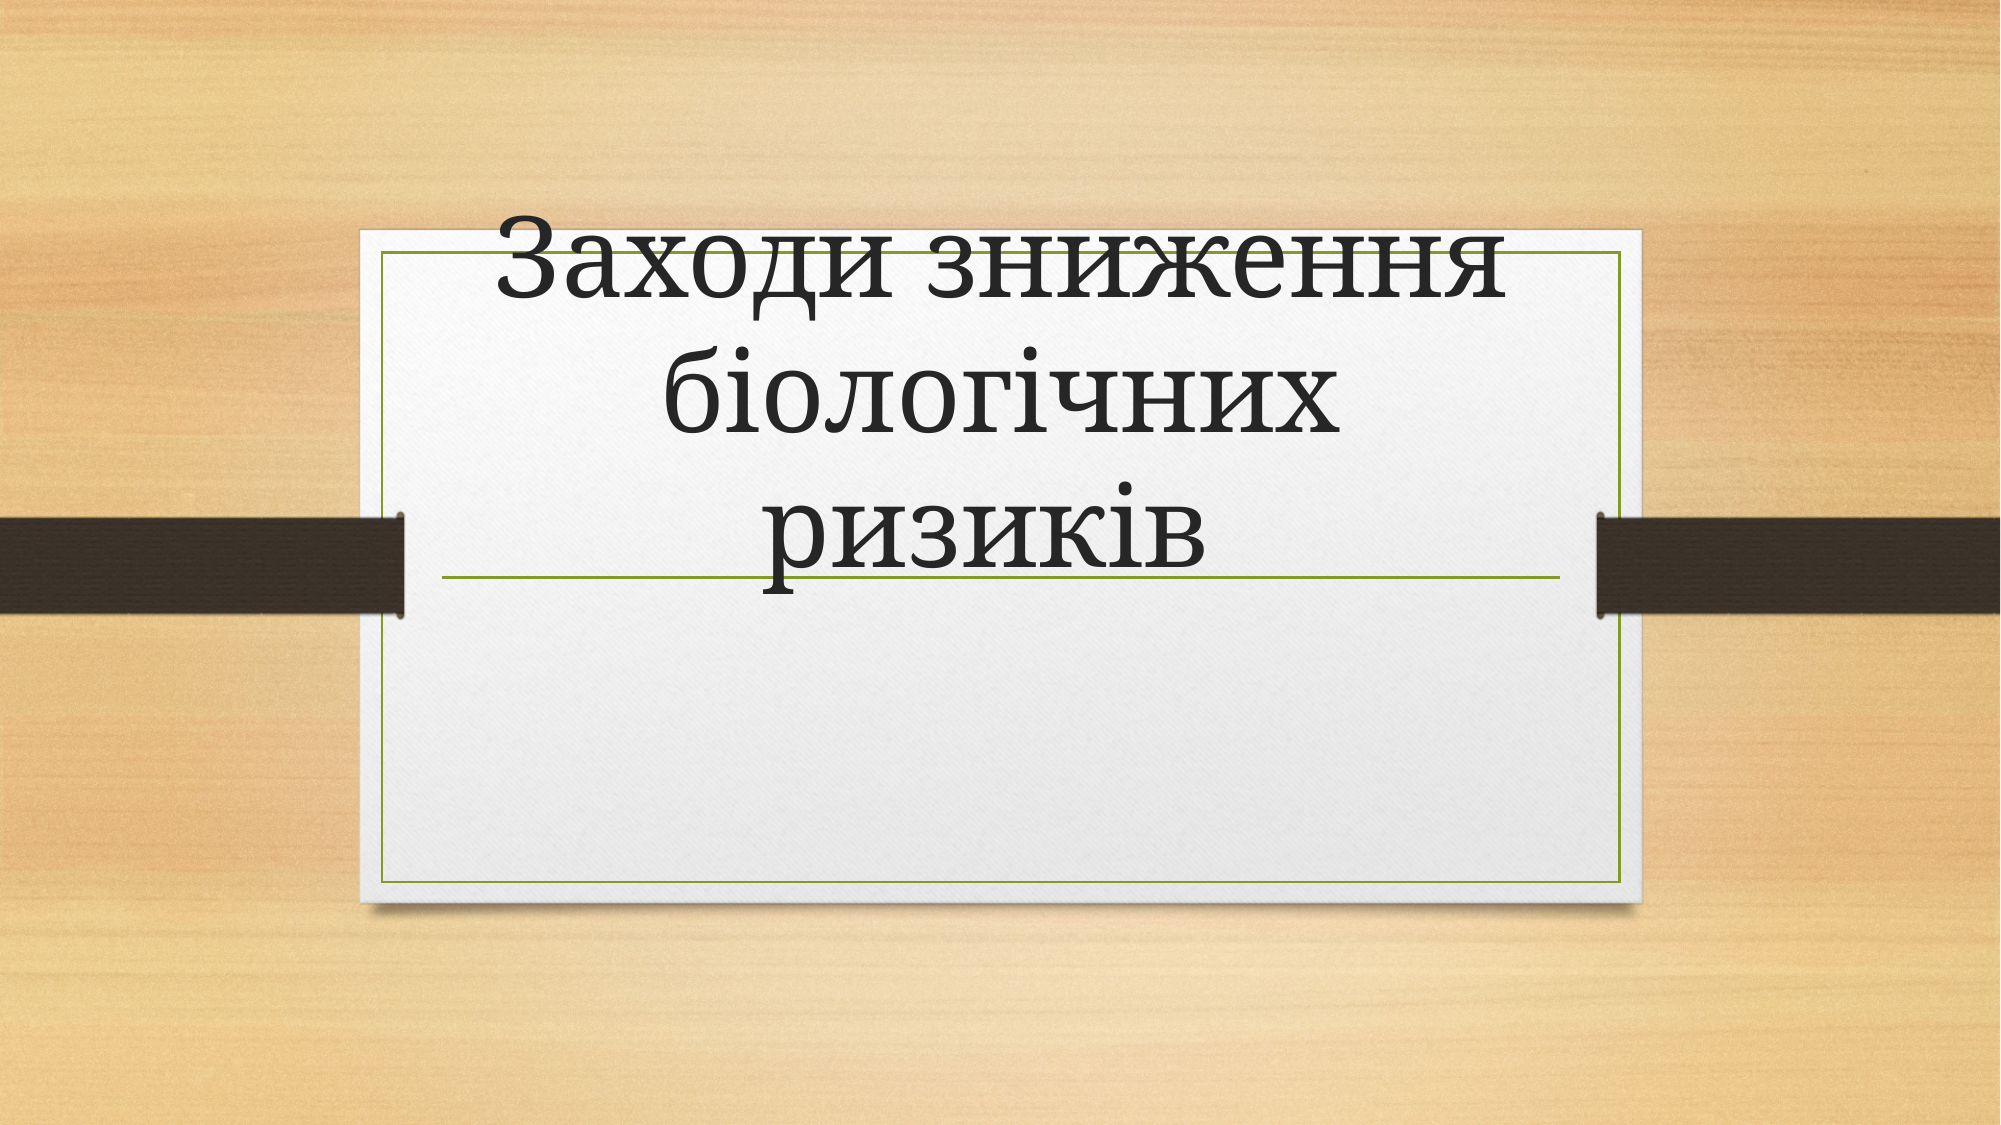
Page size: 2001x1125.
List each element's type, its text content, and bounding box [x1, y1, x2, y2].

title Заходи зниження біологічних ризиків [441, 306, 1560, 732]
picture [0, 0, 2001, 1125]
